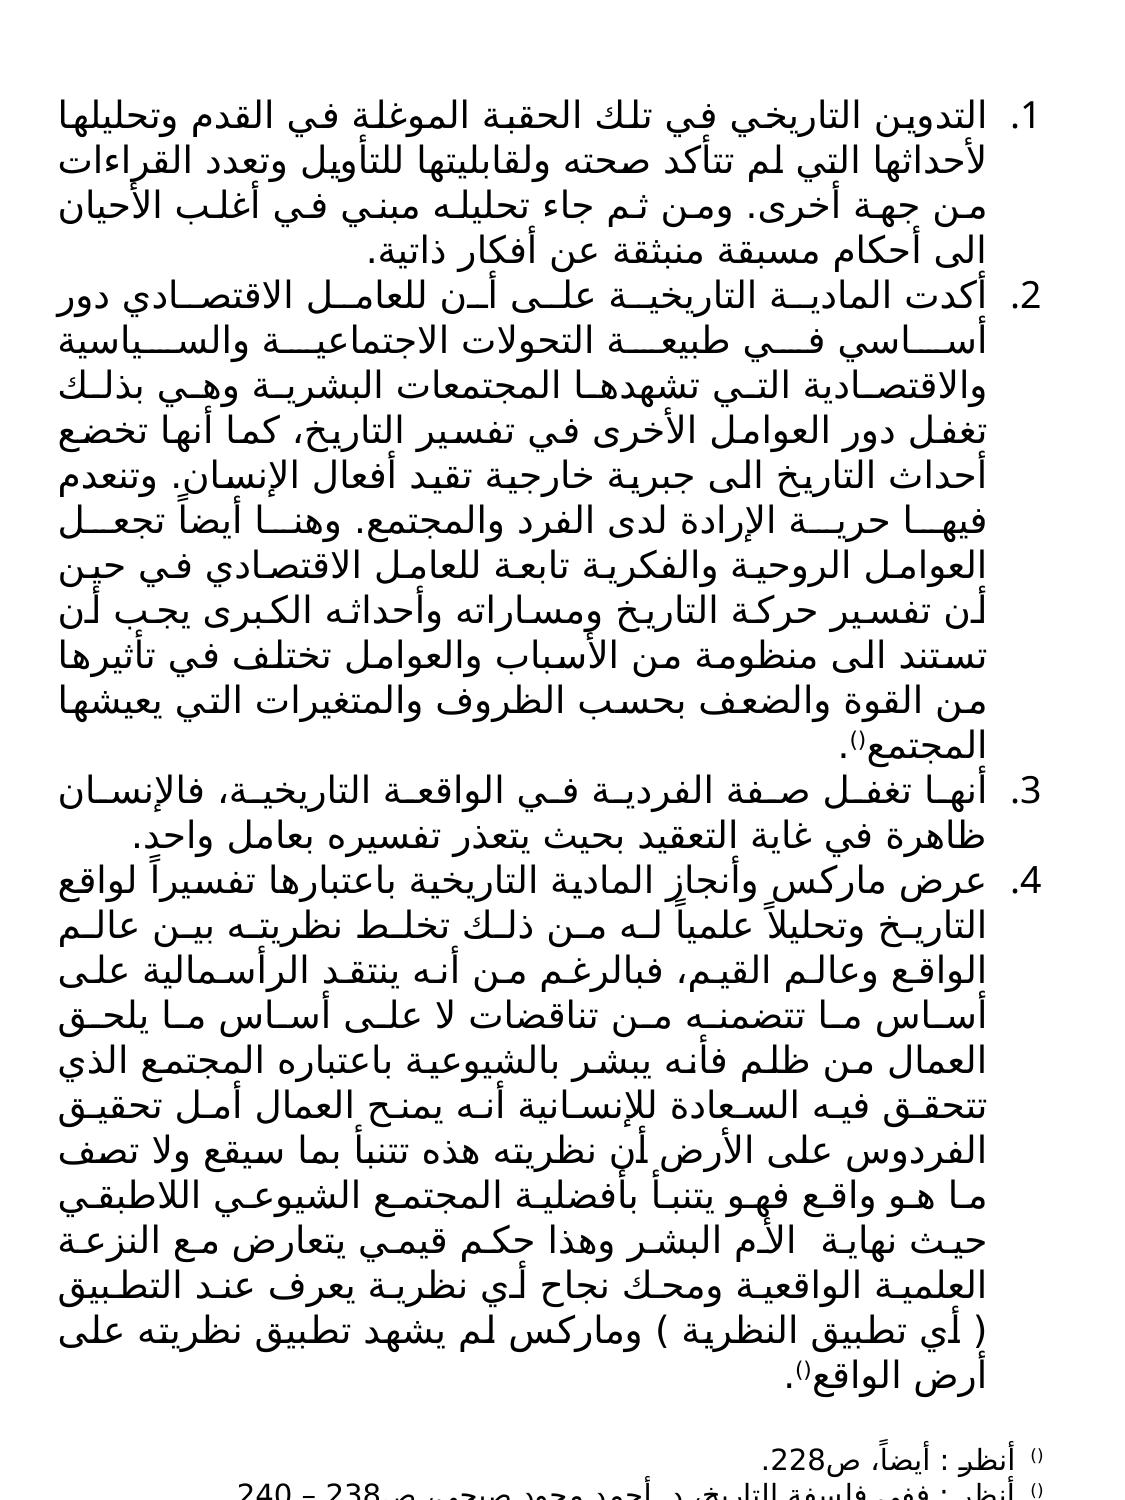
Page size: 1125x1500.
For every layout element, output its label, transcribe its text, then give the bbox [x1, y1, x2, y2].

text_box التدوين التاريخي في تلك الحقبة الموغلة في القدم وتحليلها لأحداثها التي لم تتأكد صحته ولقابليتها للتأويل وتعدد القراءات من جهة أخرى. ومن ثم جاء تحليله مبني في أغلب الأحيان الى أحكام مسبقة منبثقة عن أفكار ذاتية. أكدت المادية التاريخية على أن للعامل الاقتصادي دور أساسي في طبيعة التحولات الاجتماعية والسياسية والاقتصادية التي تشهدها المجتمعات البشرية وهي بذلك تغفل دور العوامل الأخرى في تفسير التاريخ، كما أنها تخضع أحداث التاريخ الى جبرية خارجية تقيد أفعال الإنسان. وتنعدم فيها حرية الإرادة لدى الفرد والمجتمع. وهنا أيضاً تجعل العوامل الروحية والفكرية تابعة للعامل الاقتصادي في حين أن تفسير حركة التاريخ ومساراته وأحداثه الكبرى يجب أن تستند الى منظومة من الأسباب والعوامل تختلف في تأثيرها من القوة والضعف بحسب الظروف والمتغيرات التي يعيشها المجتمع(). أنها تغفل صفة الفردية في الواقعة التاريخية، فالإنسان ظاهرة في غاية التعقيد بحيث يتعذر تفسيره بعامل واحد. عرض ماركس وأنجاز المادية التاريخية باعتبارها تفسيراً لواقع التاريخ وتحليلاً علمياً له من ذلك تخلط نظريته بين عالم الواقع وعالم القيم، فبالرغم من أنه ينتقد الرأسمالية على أساس ما تتضمنه من تناقضات لا على أساس ما يلحق العمال من ظلم فأنه يبشر بالشيوعية باعتباره المجتمع الذي تتحقق فيه السعادة للإنسانية أنه يمنح العمال أمل تحقيق الفردوس على الأرض أن نظريته هذه تتنبأ بما سيقع ولا تصف ما هو واقع فهو يتنبأ بأفضلية المجتمع الشيوعي اللاطبقي حيث نهاية الأم البشر وهذا حكم قيمي يتعارض مع النزعة العلمية الواقعية ومحك نجاح أي نظرية يعرف عند التطبيق ( أي تطبيق النظرية ) وماركس لم يشهد تطبيق نظريته على أرض الواقع(). () أنظر : أيضاً، ص228. () أنظر : ففي فلسفة التاريخ، د. أحمد محود صبحي، ص238 – 240. [42, 83, 1059, 1500]
